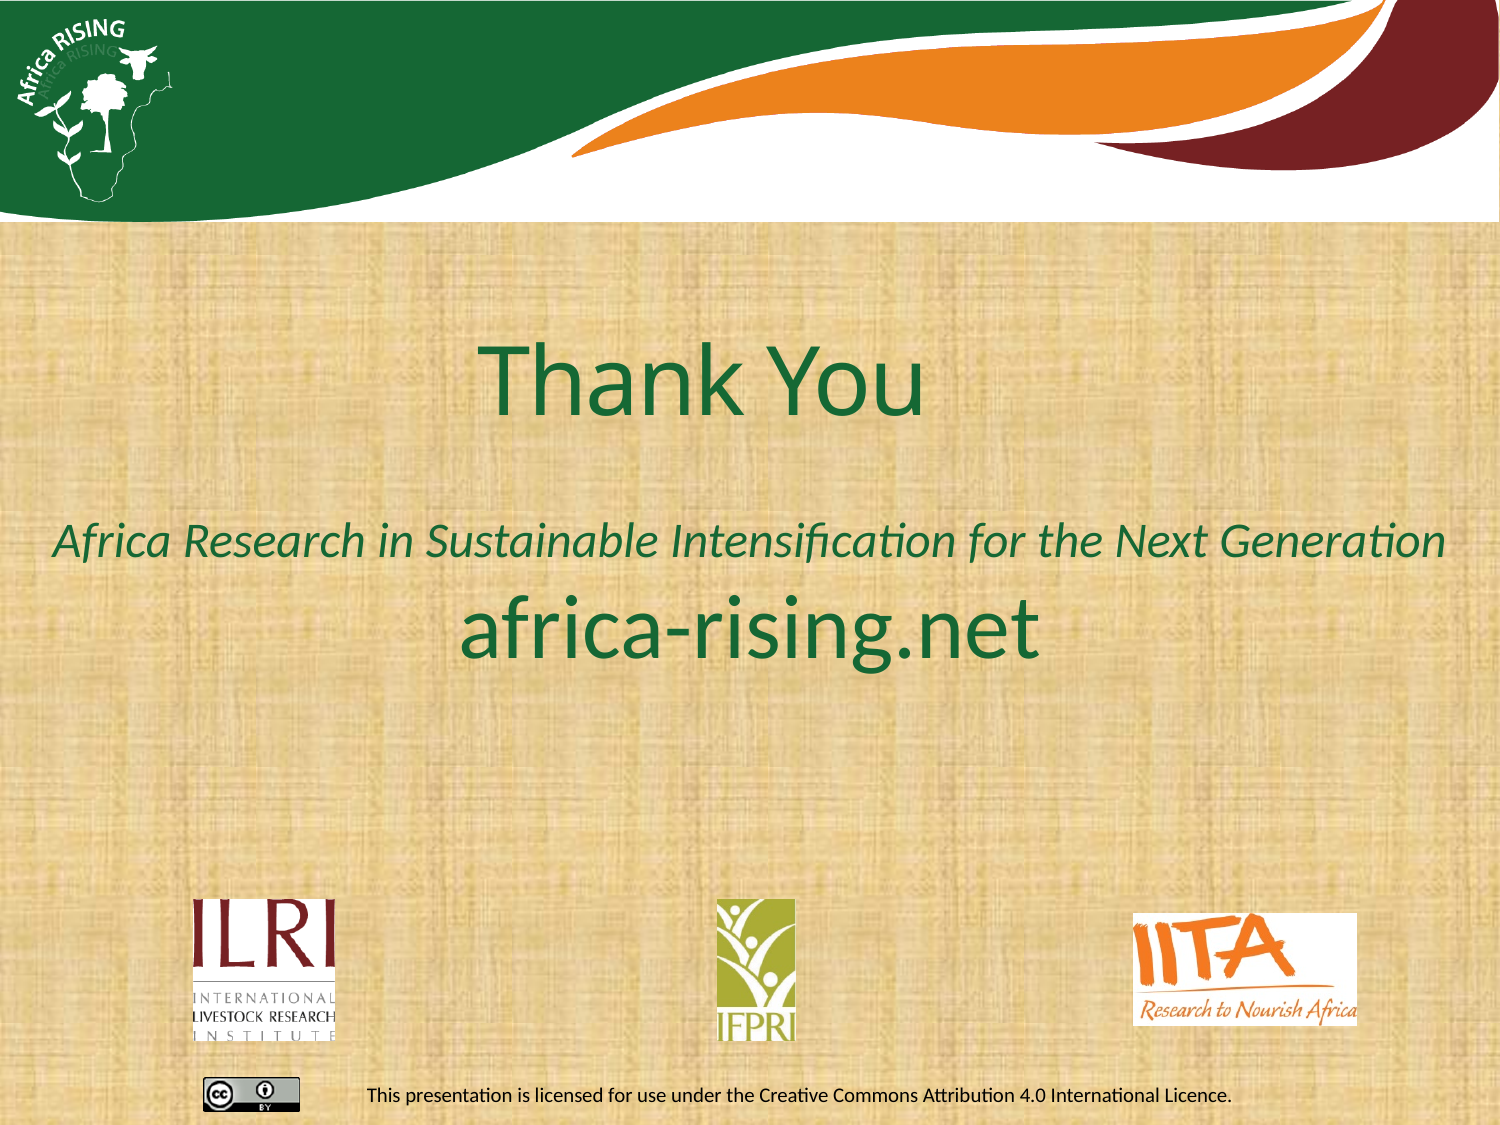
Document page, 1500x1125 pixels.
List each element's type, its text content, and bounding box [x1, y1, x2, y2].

picture [0, 0, 1500, 1125]
text_box Thank You [78, 312, 1329, 500]
